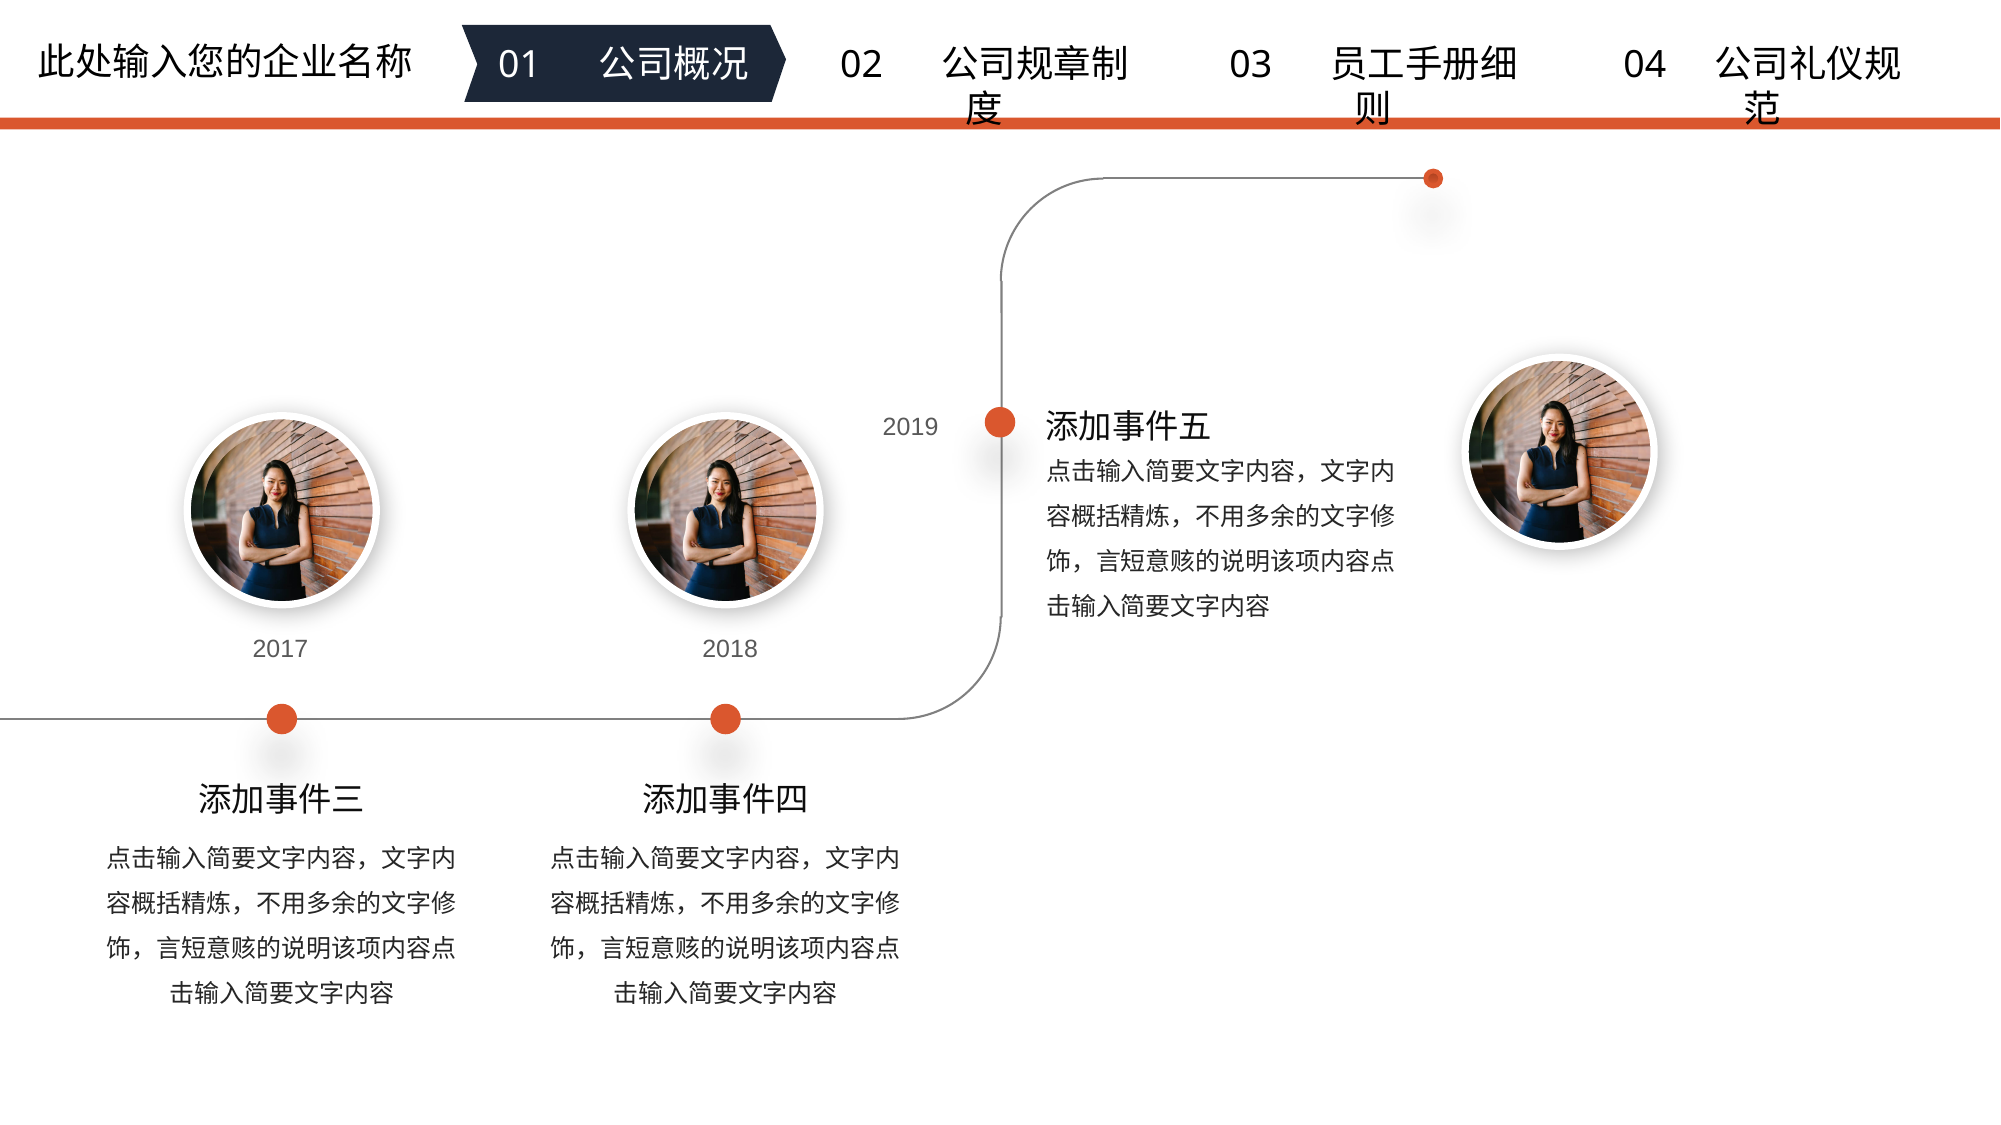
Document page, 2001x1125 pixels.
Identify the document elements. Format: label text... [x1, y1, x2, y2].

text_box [631, 415, 821, 605]
text_box [1425, 170, 1441, 186]
text_box 01 公司概况 [482, 32, 765, 93]
text_box [266, 720, 297, 735]
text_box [1465, 357, 1655, 547]
text_box 2017 [237, 625, 324, 670]
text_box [79, 750, 485, 1018]
text_box [710, 703, 741, 718]
text_box 02 公司规章制度 [815, 32, 1154, 138]
text_box 03 员工手册细则 [1204, 32, 1543, 138]
text_box [1543, 117, 1593, 130]
text_box [0, 117, 815, 130]
text_box [710, 720, 741, 735]
text_box [1154, 117, 1204, 130]
text_box [460, 23, 788, 103]
text_box [1932, 117, 2000, 130]
text_box 2018 [687, 625, 774, 670]
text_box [1031, 377, 1436, 631]
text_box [523, 750, 928, 1018]
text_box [795, 178, 1206, 720]
text_box [266, 703, 297, 718]
text_box 此处输入您的企业名称 [17, 30, 432, 91]
text_box 04 公司礼仪规范 [1593, 32, 1932, 138]
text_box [187, 415, 377, 605]
